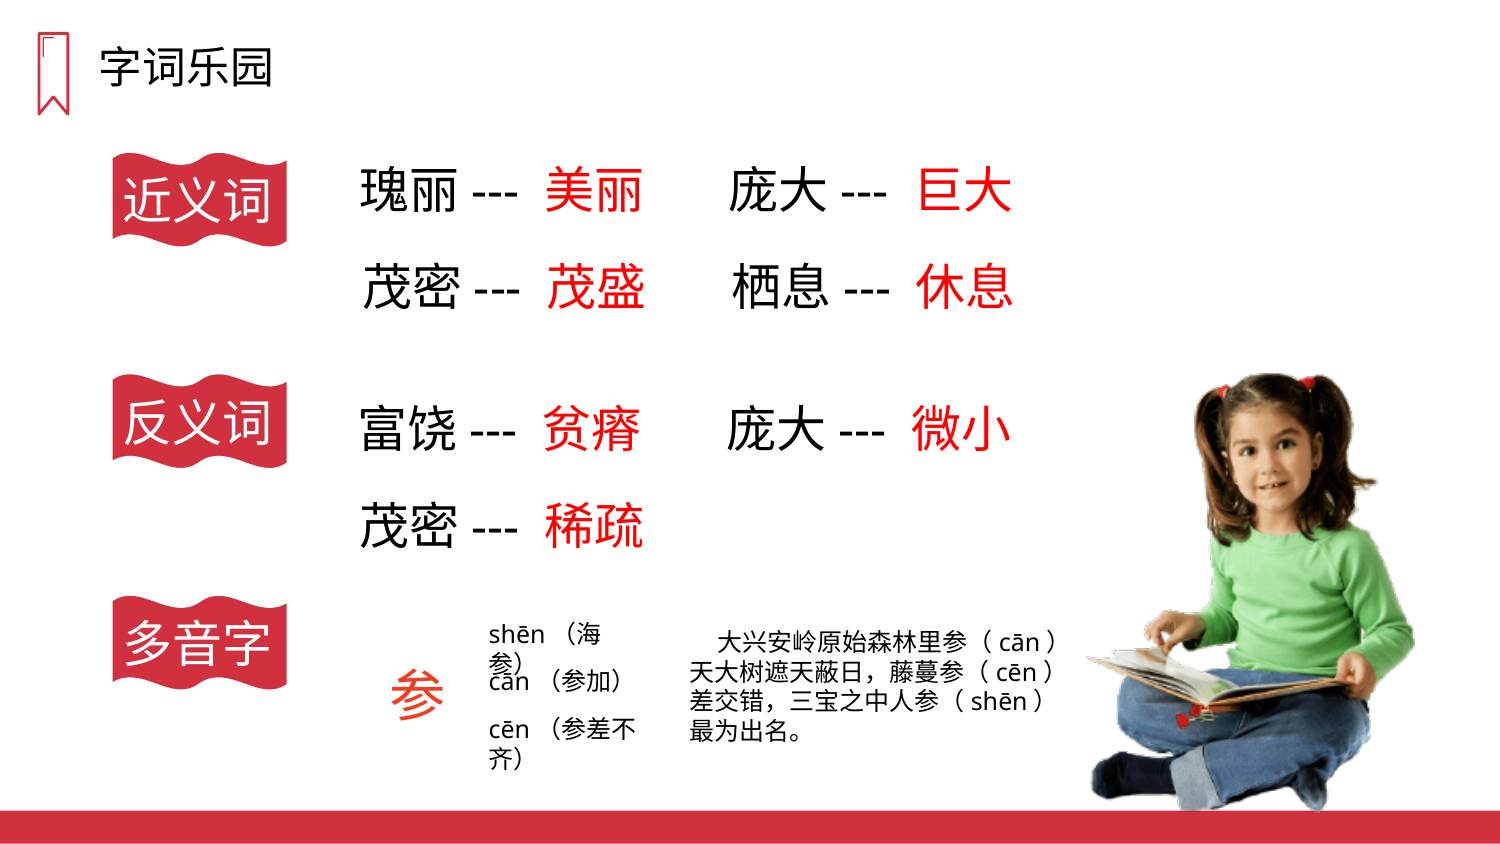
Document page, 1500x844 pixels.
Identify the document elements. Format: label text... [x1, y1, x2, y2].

text_box 反义词 [109, 371, 290, 472]
text_box 多音字 [109, 592, 290, 693]
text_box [342, 390, 1037, 563]
text_box shēn（海参） [477, 612, 661, 659]
text_box 参 [378, 654, 443, 733]
text_box cān（参加） [477, 659, 673, 701]
picture [1085, 372, 1415, 813]
text_box 大兴安岭原始森林里参（cān）天大树遮天蔽日，藤蔓参（cēn）差交错，三宝之中人参（shēn）最为出名。 [678, 620, 1085, 752]
text_box 近义词 [109, 149, 290, 250]
text_box cēn（参差不齐） [477, 708, 696, 780]
text_box [0, 810, 1500, 844]
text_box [344, 150, 1042, 325]
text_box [37, 31, 290, 116]
